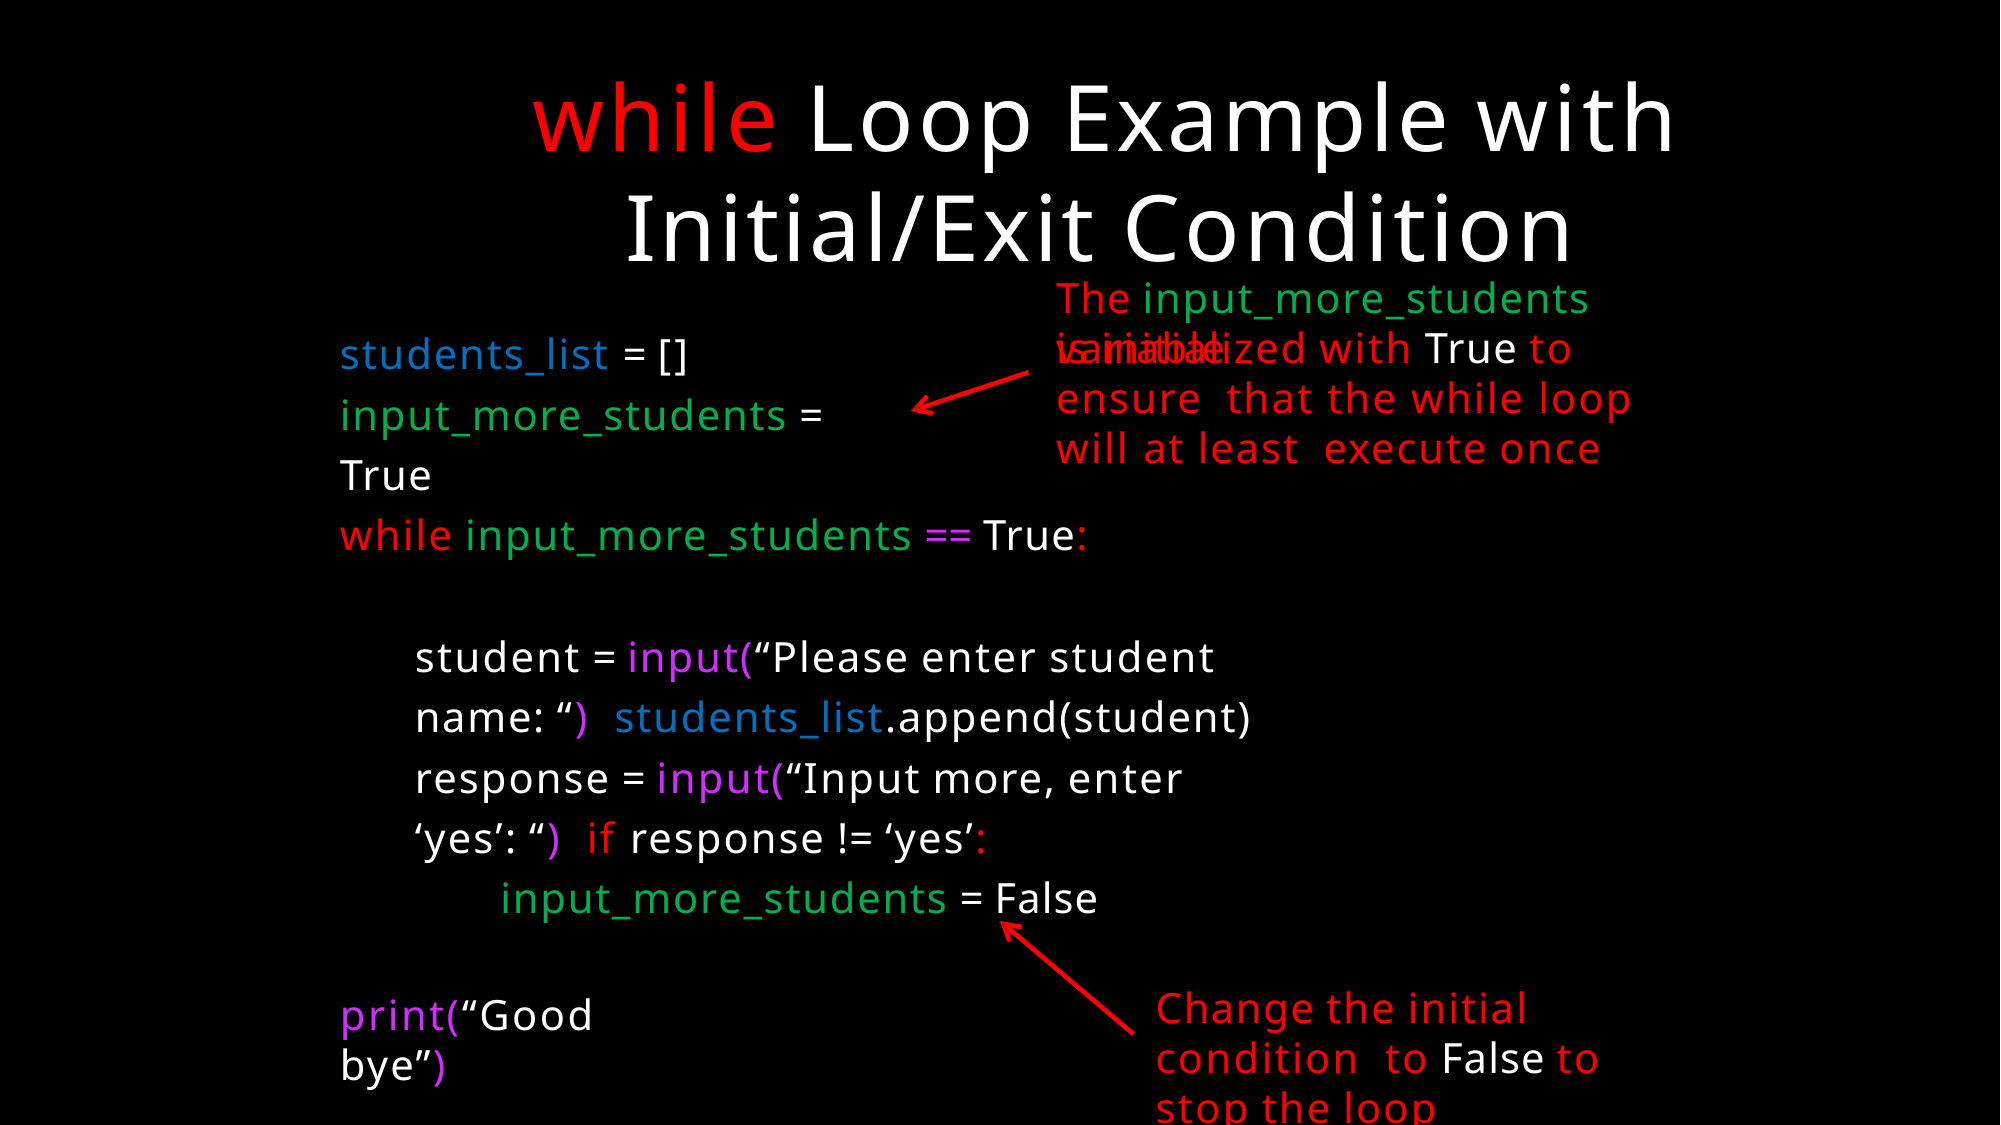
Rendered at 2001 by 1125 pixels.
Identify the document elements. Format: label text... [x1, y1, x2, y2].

text_box print(“Good bye”) [337, 986, 698, 1089]
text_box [972, 896, 1143, 1047]
text_box students_list = [] input_more_students = True [337, 315, 904, 500]
text_box is initialized with True to ensure that the while loop will at least execute once [1054, 319, 1694, 472]
title while Loop Example with Initial/Exit Condition [387, 57, 2000, 280]
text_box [882, 366, 1036, 443]
text_box The input_more_students variable [1054, 269, 1742, 372]
text_box while input_more_students == True: student = input(“Please enter student name: “) students_list.append(student) response = input(“Input more, enter ‘yes’: “) if response != ‘yes’: input_more_students = False [337, 507, 1350, 923]
text_box Change the initial condition to False to stop the loop [1153, 980, 1709, 1125]
